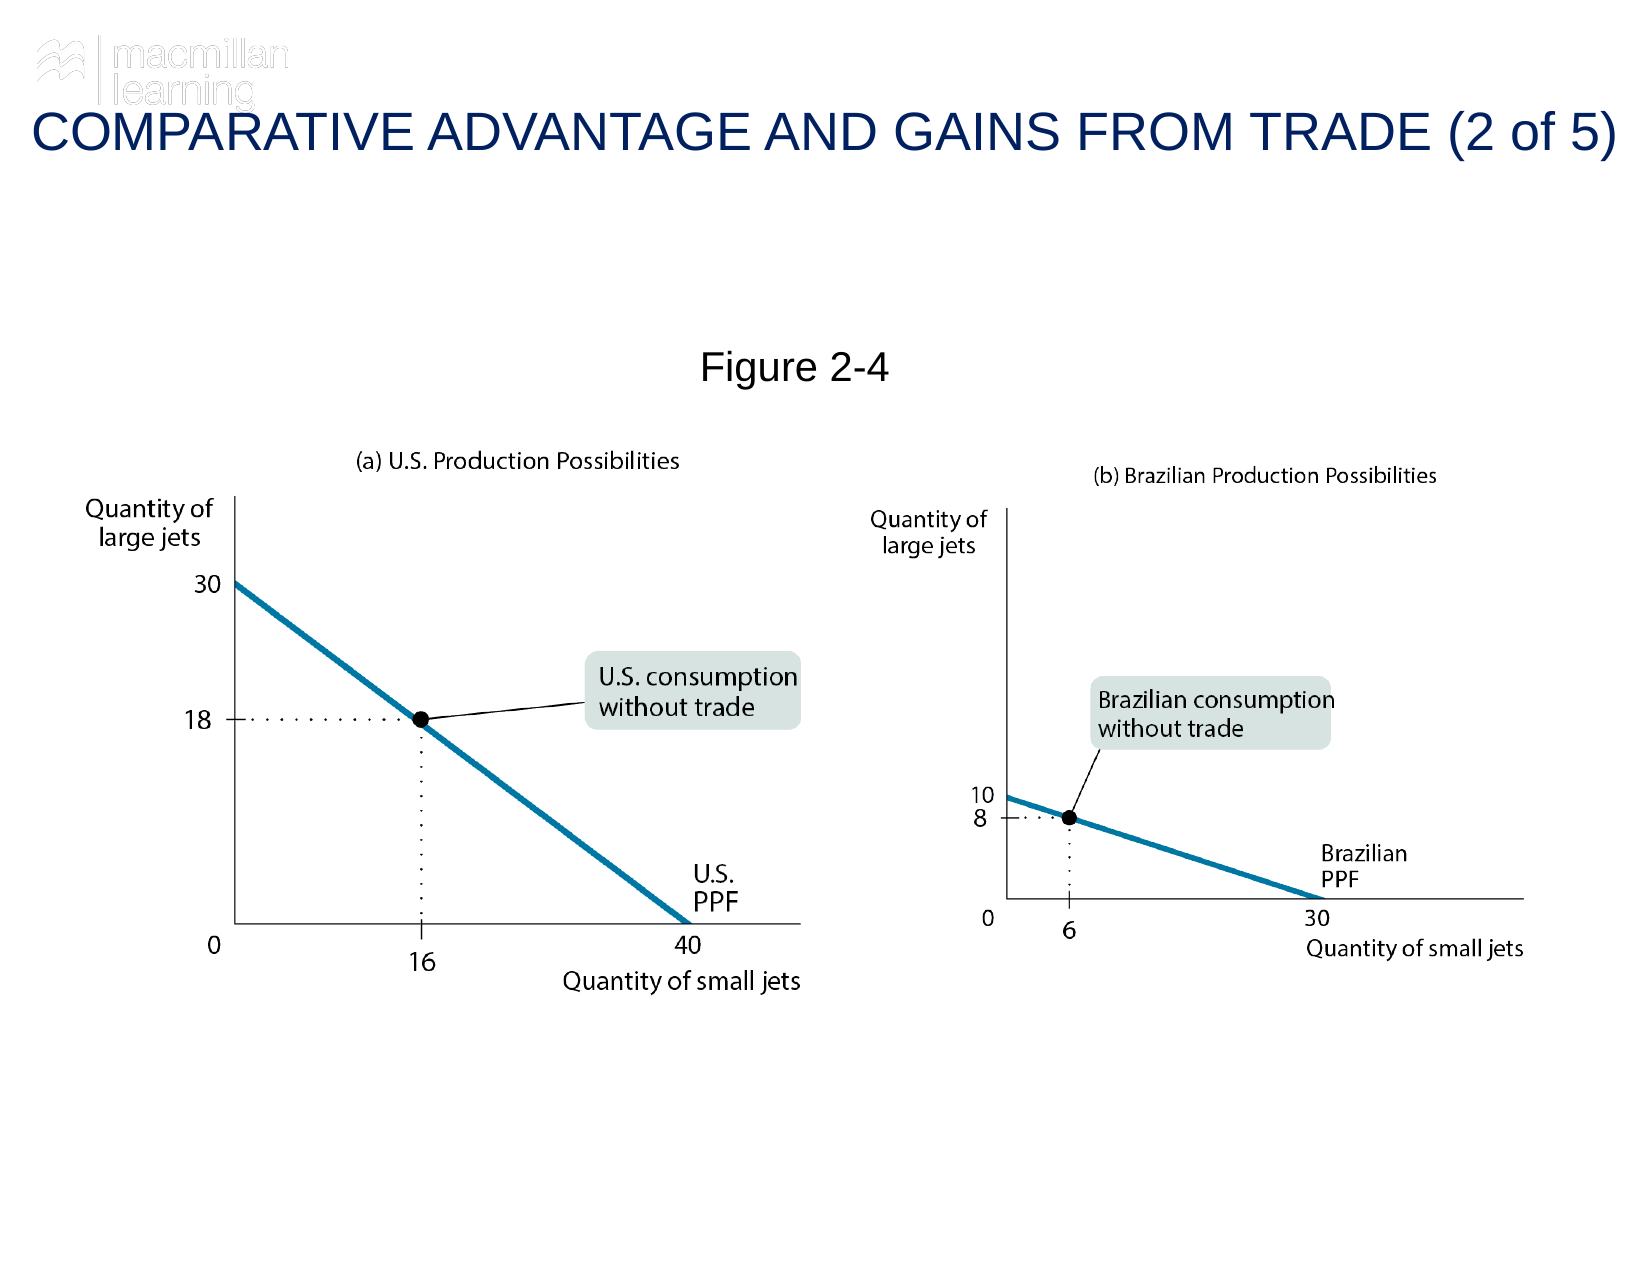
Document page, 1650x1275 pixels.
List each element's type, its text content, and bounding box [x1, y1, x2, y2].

title COMPARATIVE ADVANTAGE AND GAINS FROM TRADE (2 of 5) [0, 62, 1650, 197]
picture [85, 447, 801, 997]
picture [870, 463, 1524, 963]
text_box Figure 2-4 [575, 332, 1015, 398]
picture [37, 35, 288, 62]
